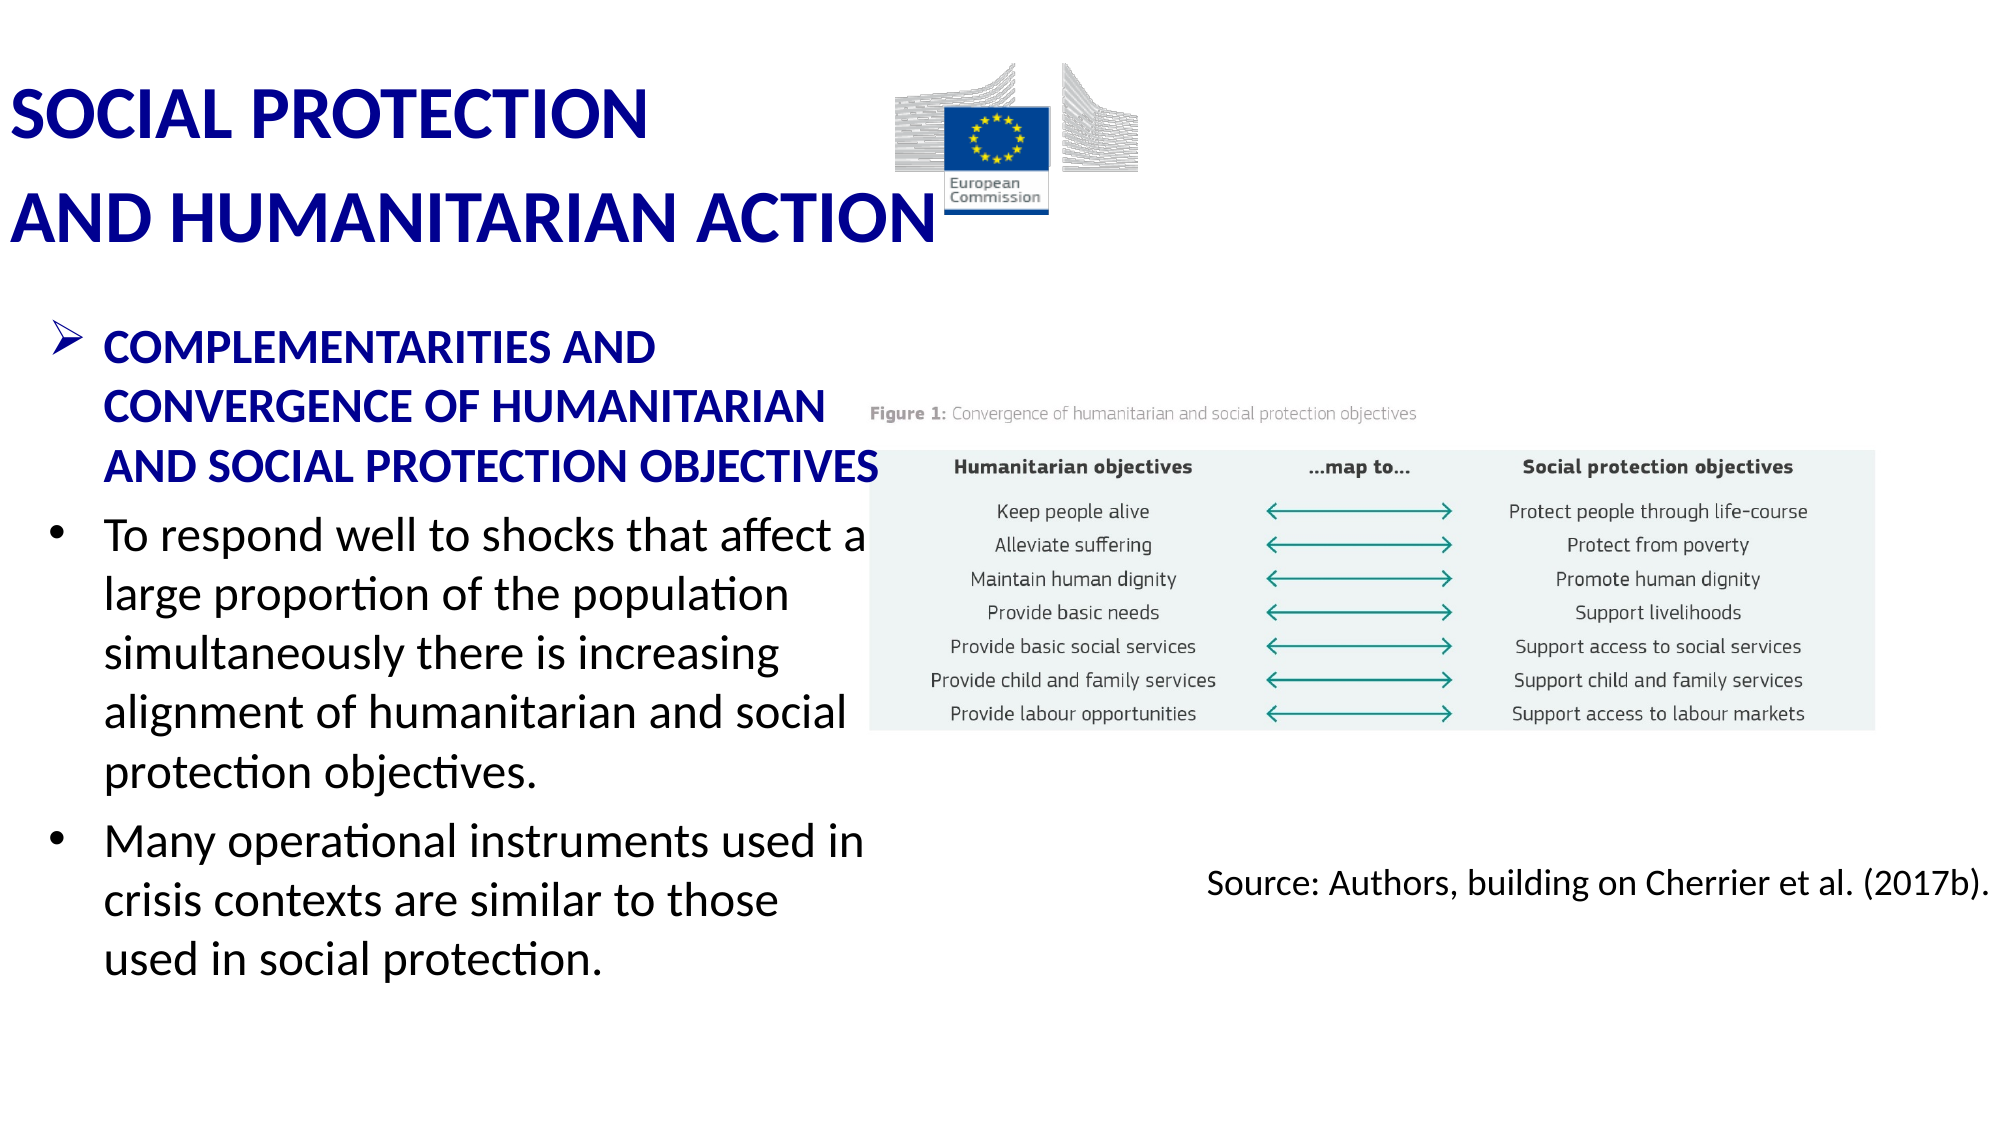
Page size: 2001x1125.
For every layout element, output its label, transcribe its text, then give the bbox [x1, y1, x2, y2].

title SOCIAL PROTECTION AND HUMANITARIAN ACTION [0, 60, 1796, 248]
picture [894, 62, 1138, 215]
text_box Source: Authors, building on Cherrier et al. (2017b). [822, 853, 2000, 911]
picture [783, 324, 2000, 845]
list COMPLEMENTARITIES AND CONVERGENCE OF HUMANITARIAN AND SOCIAL PROTECTION OBJECTIVES To respond well to shocks that affect a large proportion of the population simultaneously there is increasing alignment of humanitarian and social protection objectives. Many operational instruments used in crisis contexts are similar to those used in social protection. [33, 306, 896, 1050]
